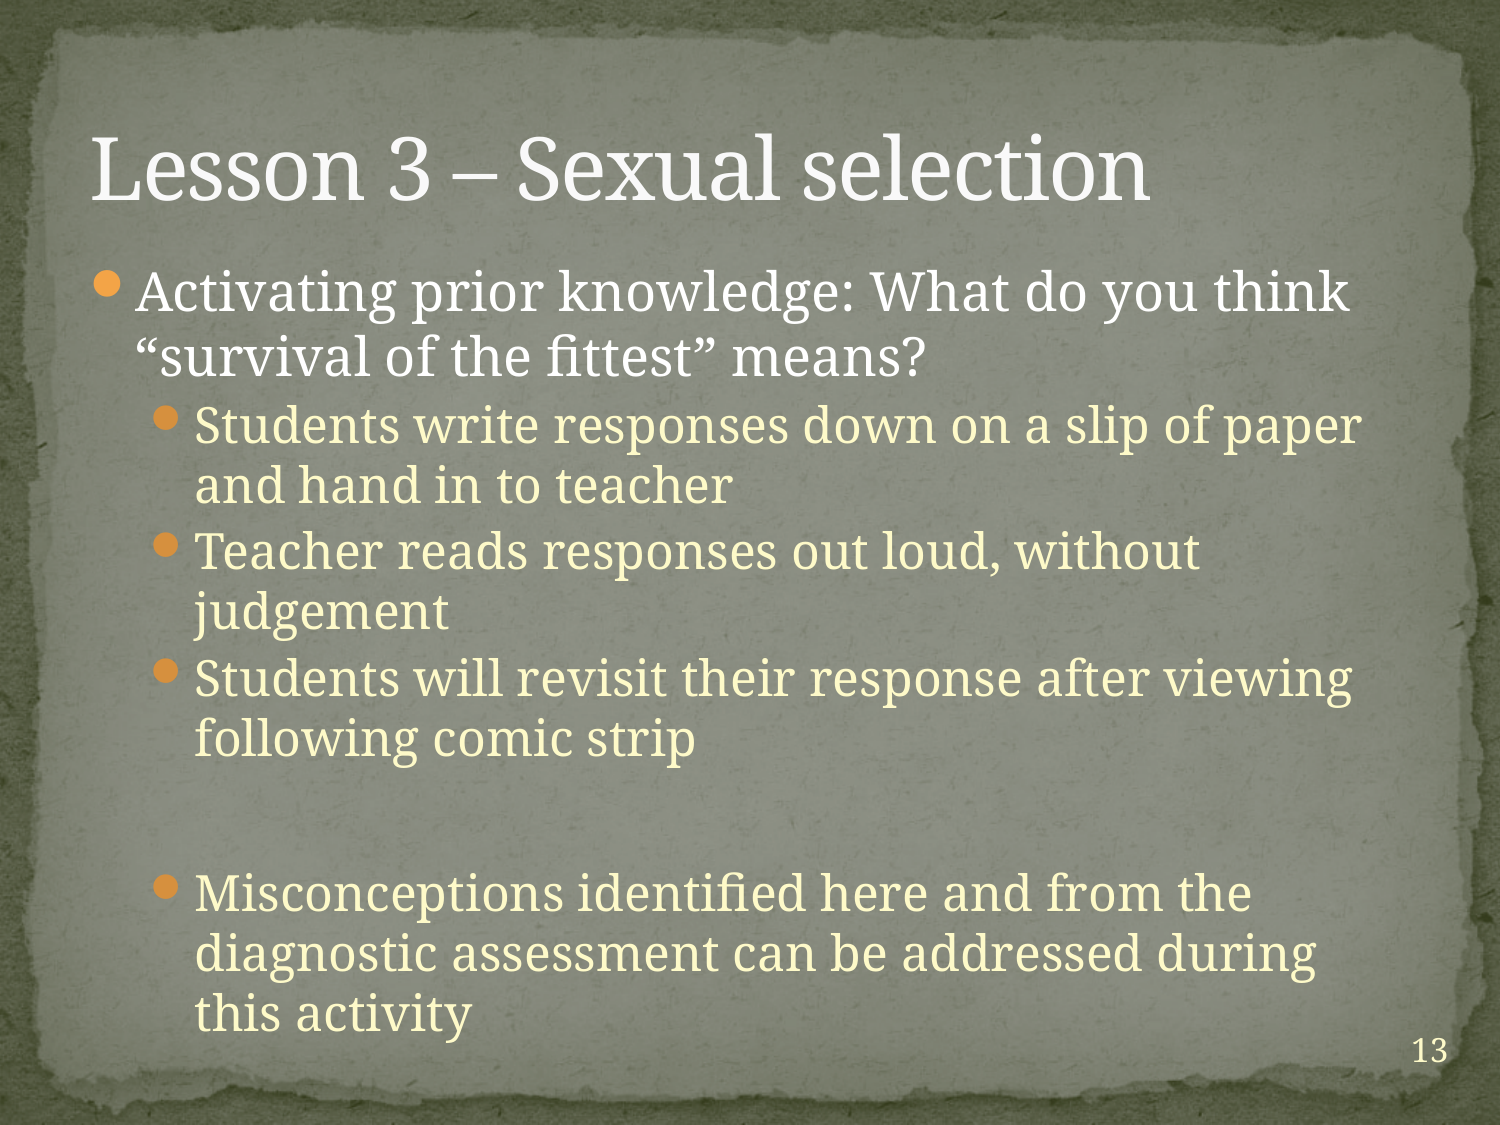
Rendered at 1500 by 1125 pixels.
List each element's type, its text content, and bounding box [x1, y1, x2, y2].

title Lesson 3 – Sexual selection [74, 24, 1425, 225]
slide_number 13 [1379, 1014, 1480, 1089]
list Activating prior knowledge: What do you think “survival of the fittest” means? Students write responses down on a slip of paper and hand in to teacher Teacher reads responses out loud, without judgement Students will revisit their response after viewing following comic strip Misconceptions identified here and from the diagnostic assessment can be addressed during this activity [75, 249, 1425, 1000]
